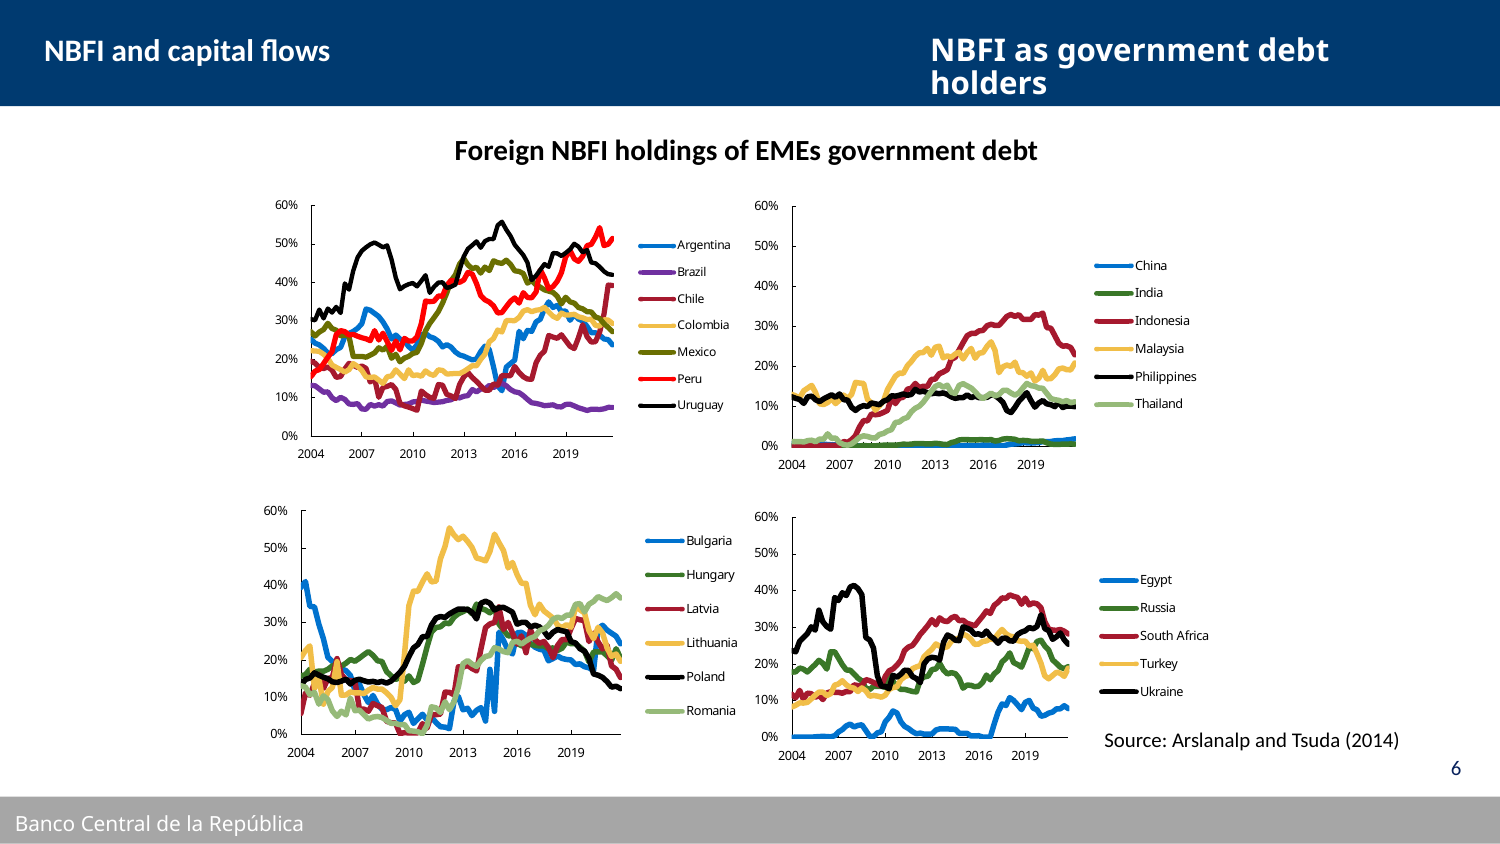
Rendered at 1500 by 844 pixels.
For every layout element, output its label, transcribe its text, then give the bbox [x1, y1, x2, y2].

text_box Foreign NBFI holdings of EMEs government debt [345, 124, 1155, 185]
text_box Source: Arslanalp and Tsuda (2014) [1237, 719, 1434, 760]
list NBFI and capital flows [29, 26, 839, 84]
picture [251, 185, 1237, 776]
list NBFI as government debt holders [915, 26, 1462, 84]
